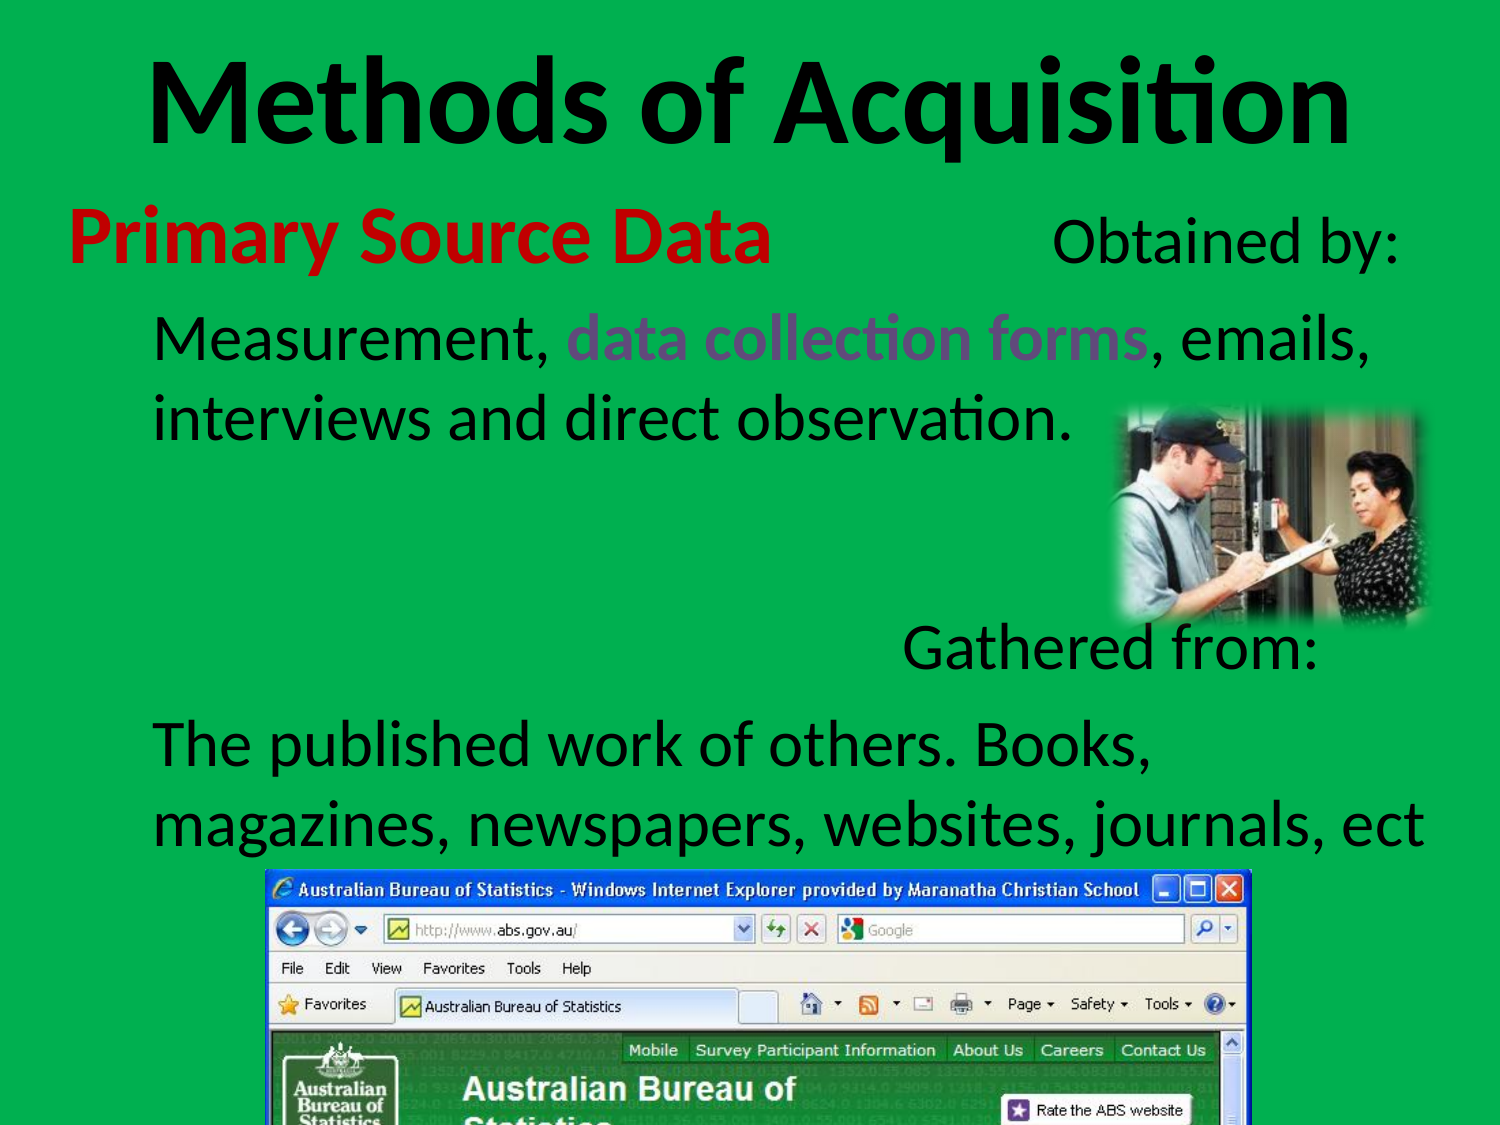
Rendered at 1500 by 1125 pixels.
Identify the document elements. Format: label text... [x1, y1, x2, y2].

picture [1104, 396, 1437, 636]
title Methods of Acquisition [0, 0, 1500, 188]
picture [265, 869, 1253, 1125]
list Primary Source Data Obtained by: Measurement, data collection forms, emails, interviews and direct observation. Secondary Source Data Gathered from: The published work of others. Books, magazines, newspapers, websites, journals, ect [53, 172, 1461, 1017]
